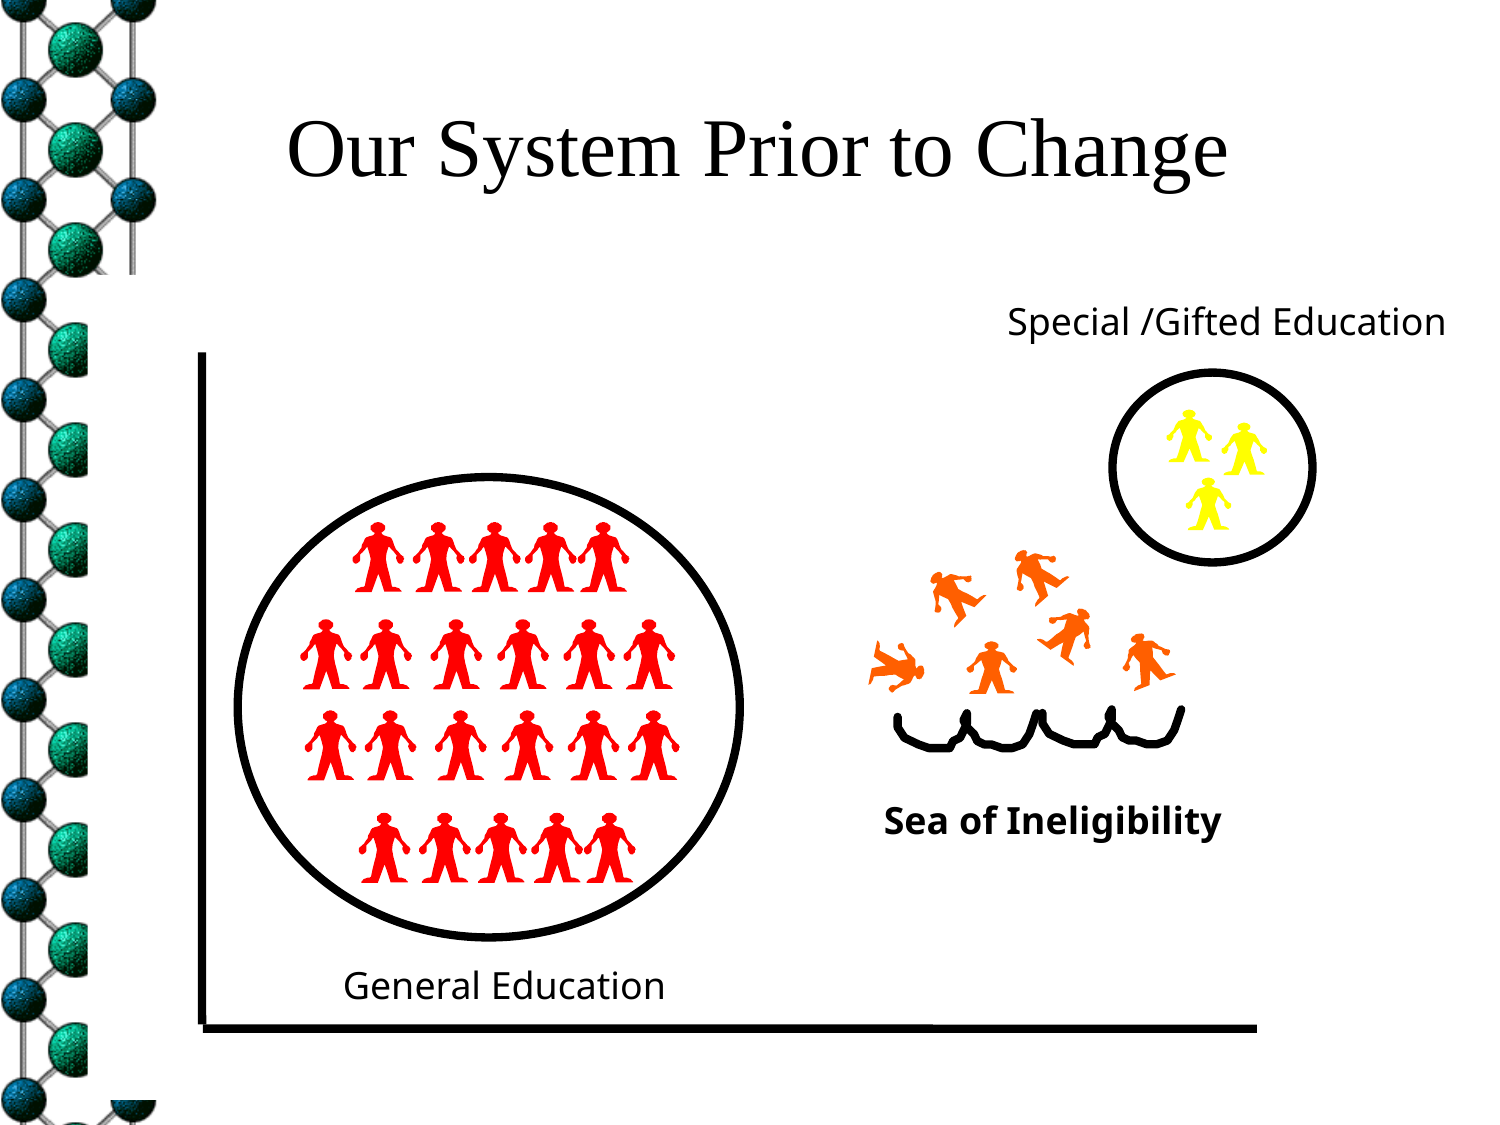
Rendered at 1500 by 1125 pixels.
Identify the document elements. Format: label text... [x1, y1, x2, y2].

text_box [237, 476, 740, 1030]
text_box [87, 274, 1463, 1100]
picture [0, 0, 1500, 1125]
text_box Our System Prior to Change [37, 49, 1500, 200]
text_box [993, 290, 1462, 563]
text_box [822, 549, 1284, 865]
